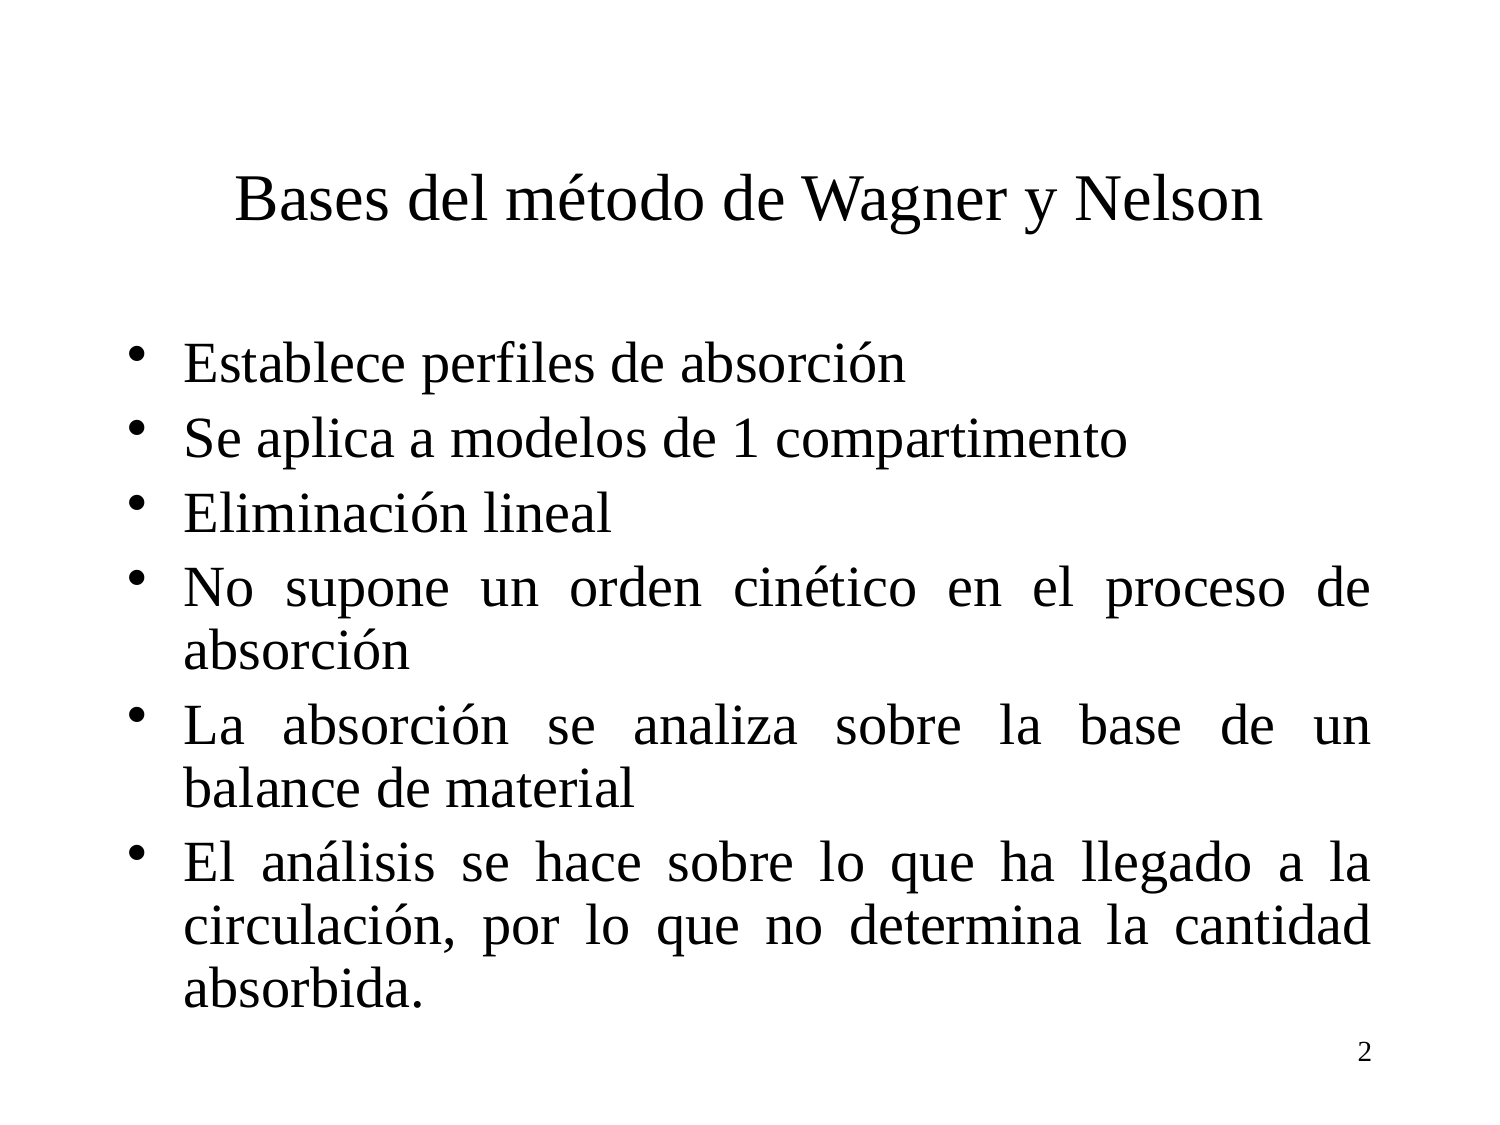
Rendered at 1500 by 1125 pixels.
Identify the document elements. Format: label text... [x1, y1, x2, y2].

list Establece perfiles de absorción Se aplica a modelos de 1 compartimento Eliminación lineal No supone un orden cinético en el proceso de absorción La absorción se analiza sobre la base de un balance de material El análisis se hace sobre lo que ha llegado a la circulación, por lo que no determina la cantidad absorbida. [112, 324, 1388, 1001]
title Bases del método de Wagner y Nelson [112, 99, 1388, 288]
slide_number 2 [1074, 1024, 1388, 1101]
